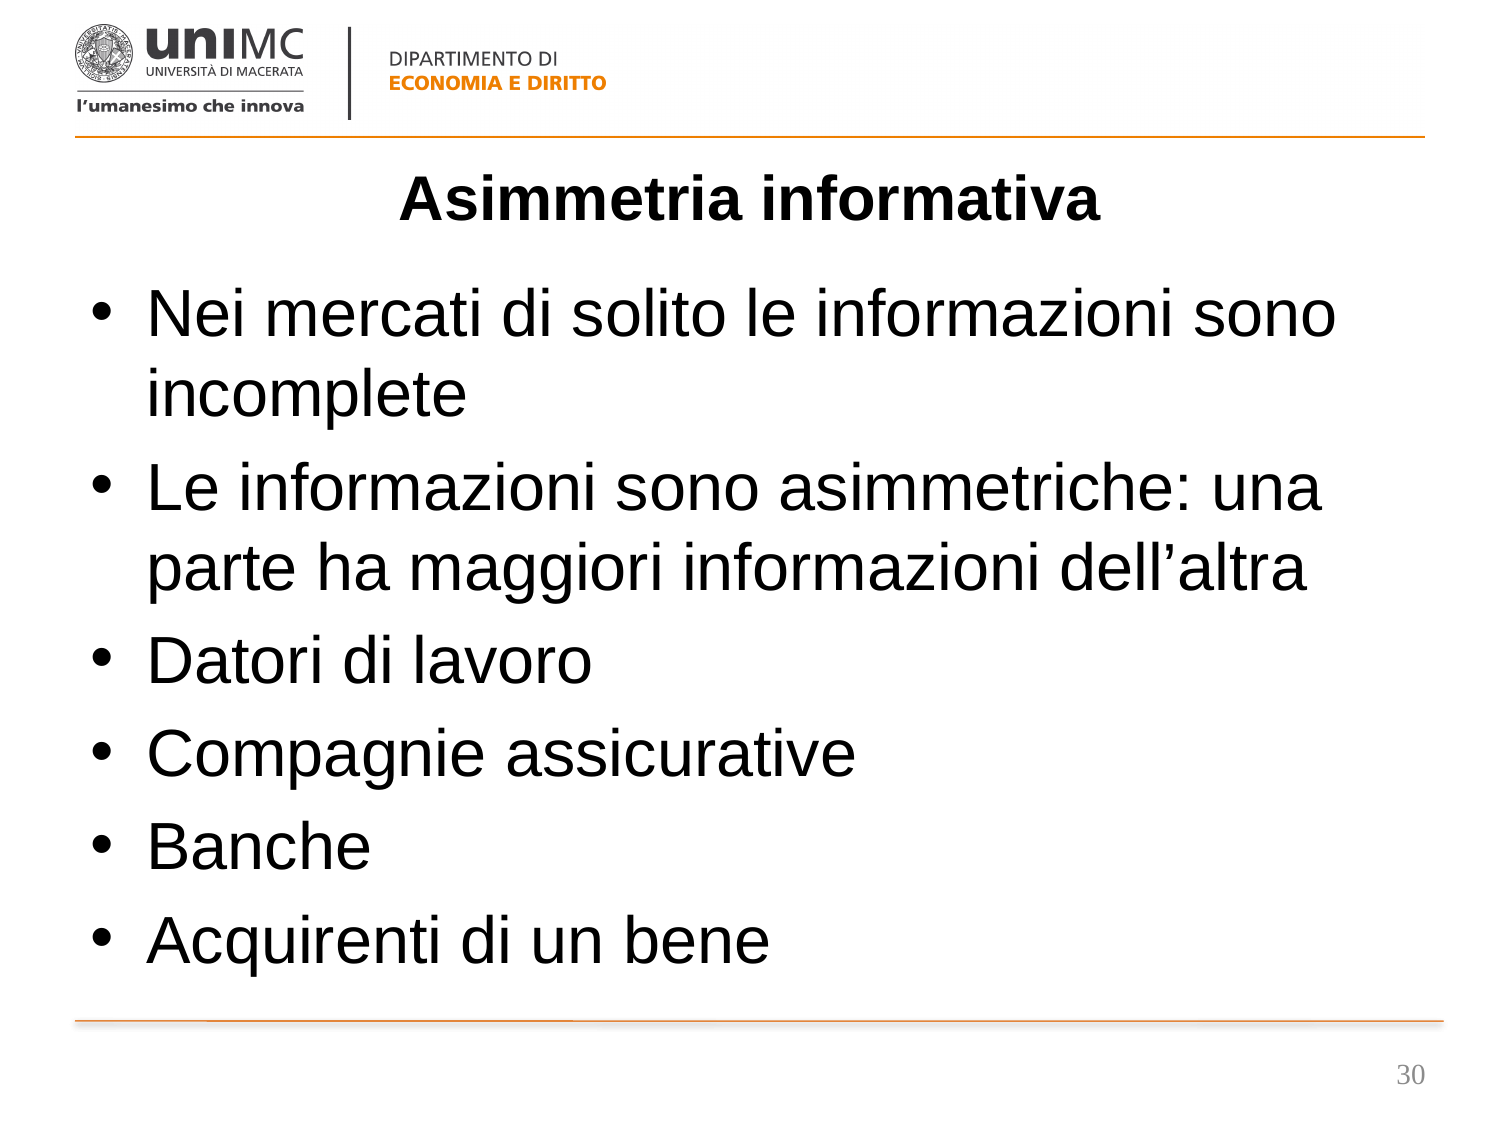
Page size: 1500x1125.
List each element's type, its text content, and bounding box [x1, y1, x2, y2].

list Nei mercati di solito le informazioni sono incomplete Le informazioni sono asimmetriche: una parte ha maggiori informazioni dell’altra Datori di lavoro Compagnie assicurative Banche Acquirenti di un bene [75, 262, 1425, 1005]
picture [75, 24, 1425, 138]
slide_number 30 [1091, 1042, 1442, 1103]
title Asimmetria informativa [75, 149, 1425, 241]
